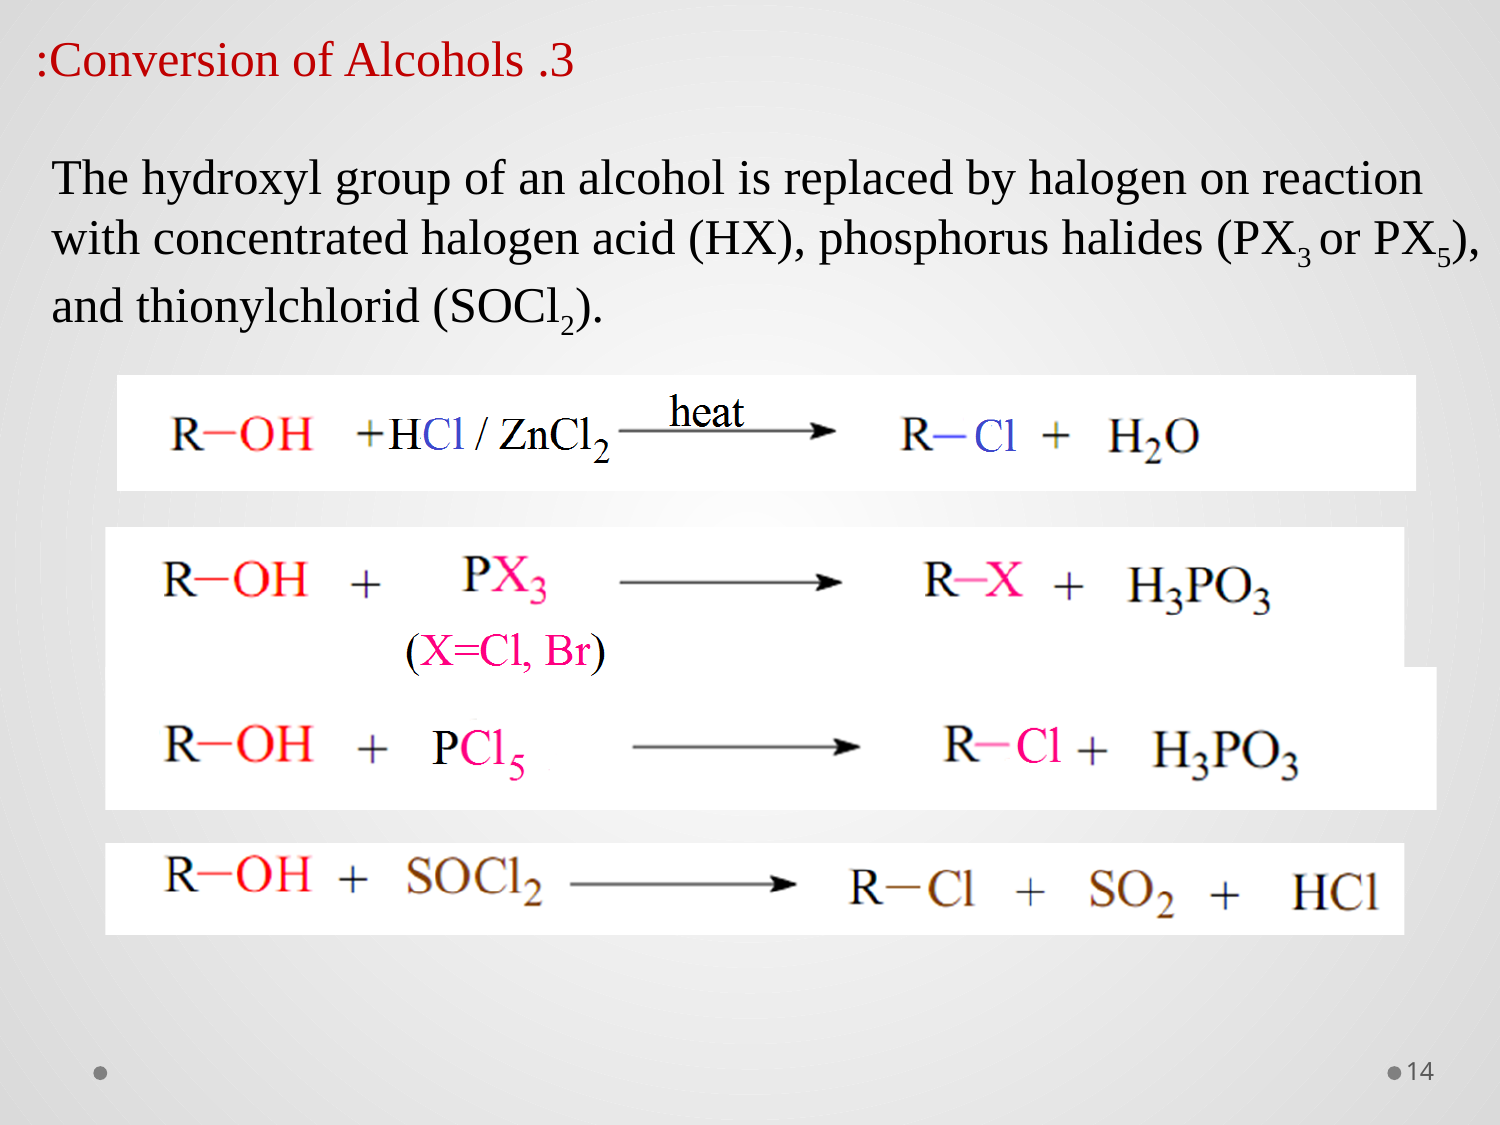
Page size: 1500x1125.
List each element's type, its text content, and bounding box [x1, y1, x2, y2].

slide_number 14 [1401, 1042, 1494, 1103]
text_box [105, 374, 1437, 936]
text_box The hydroxyl group of an alcohol is replaced by halogen on reaction with concentrated halogen acid (HX), phosphorus halides (PX3 or PX5), and thionylchlorid (SOCl2). [36, 137, 1496, 349]
text_box 3. Conversion of Alcohols: [20, 19, 590, 94]
